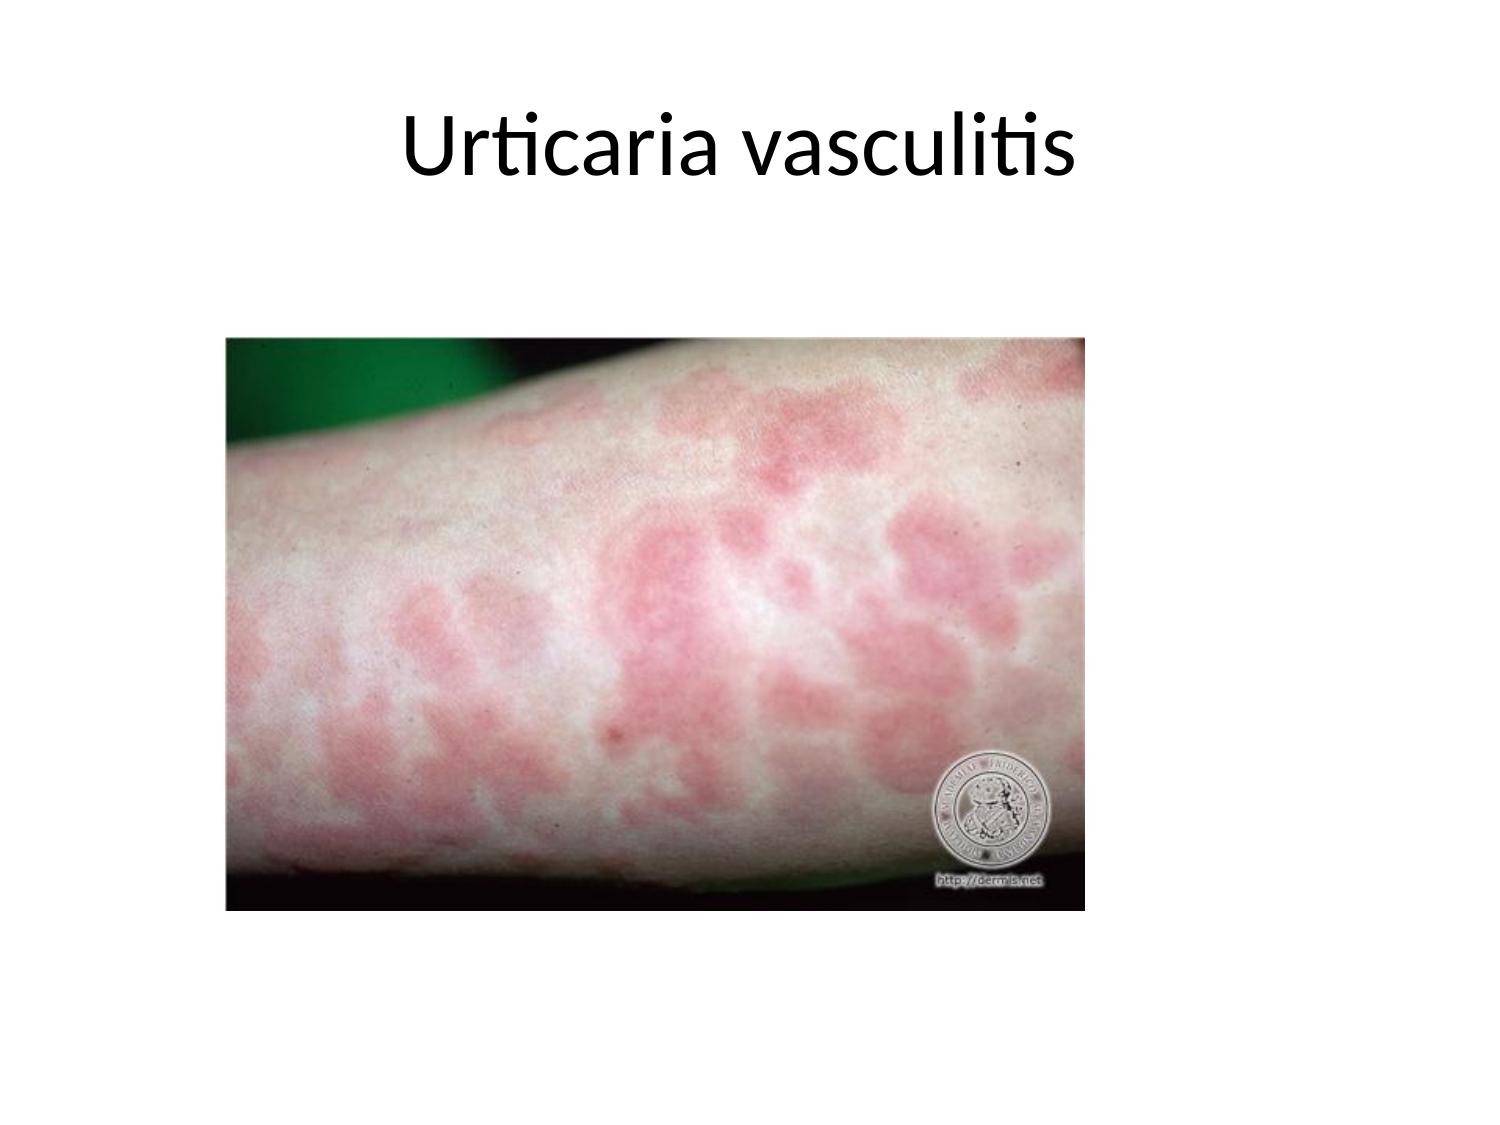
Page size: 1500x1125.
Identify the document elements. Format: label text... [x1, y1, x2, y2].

picture [224, 337, 1085, 912]
title Urticaria vasculitis [75, 45, 1425, 233]
